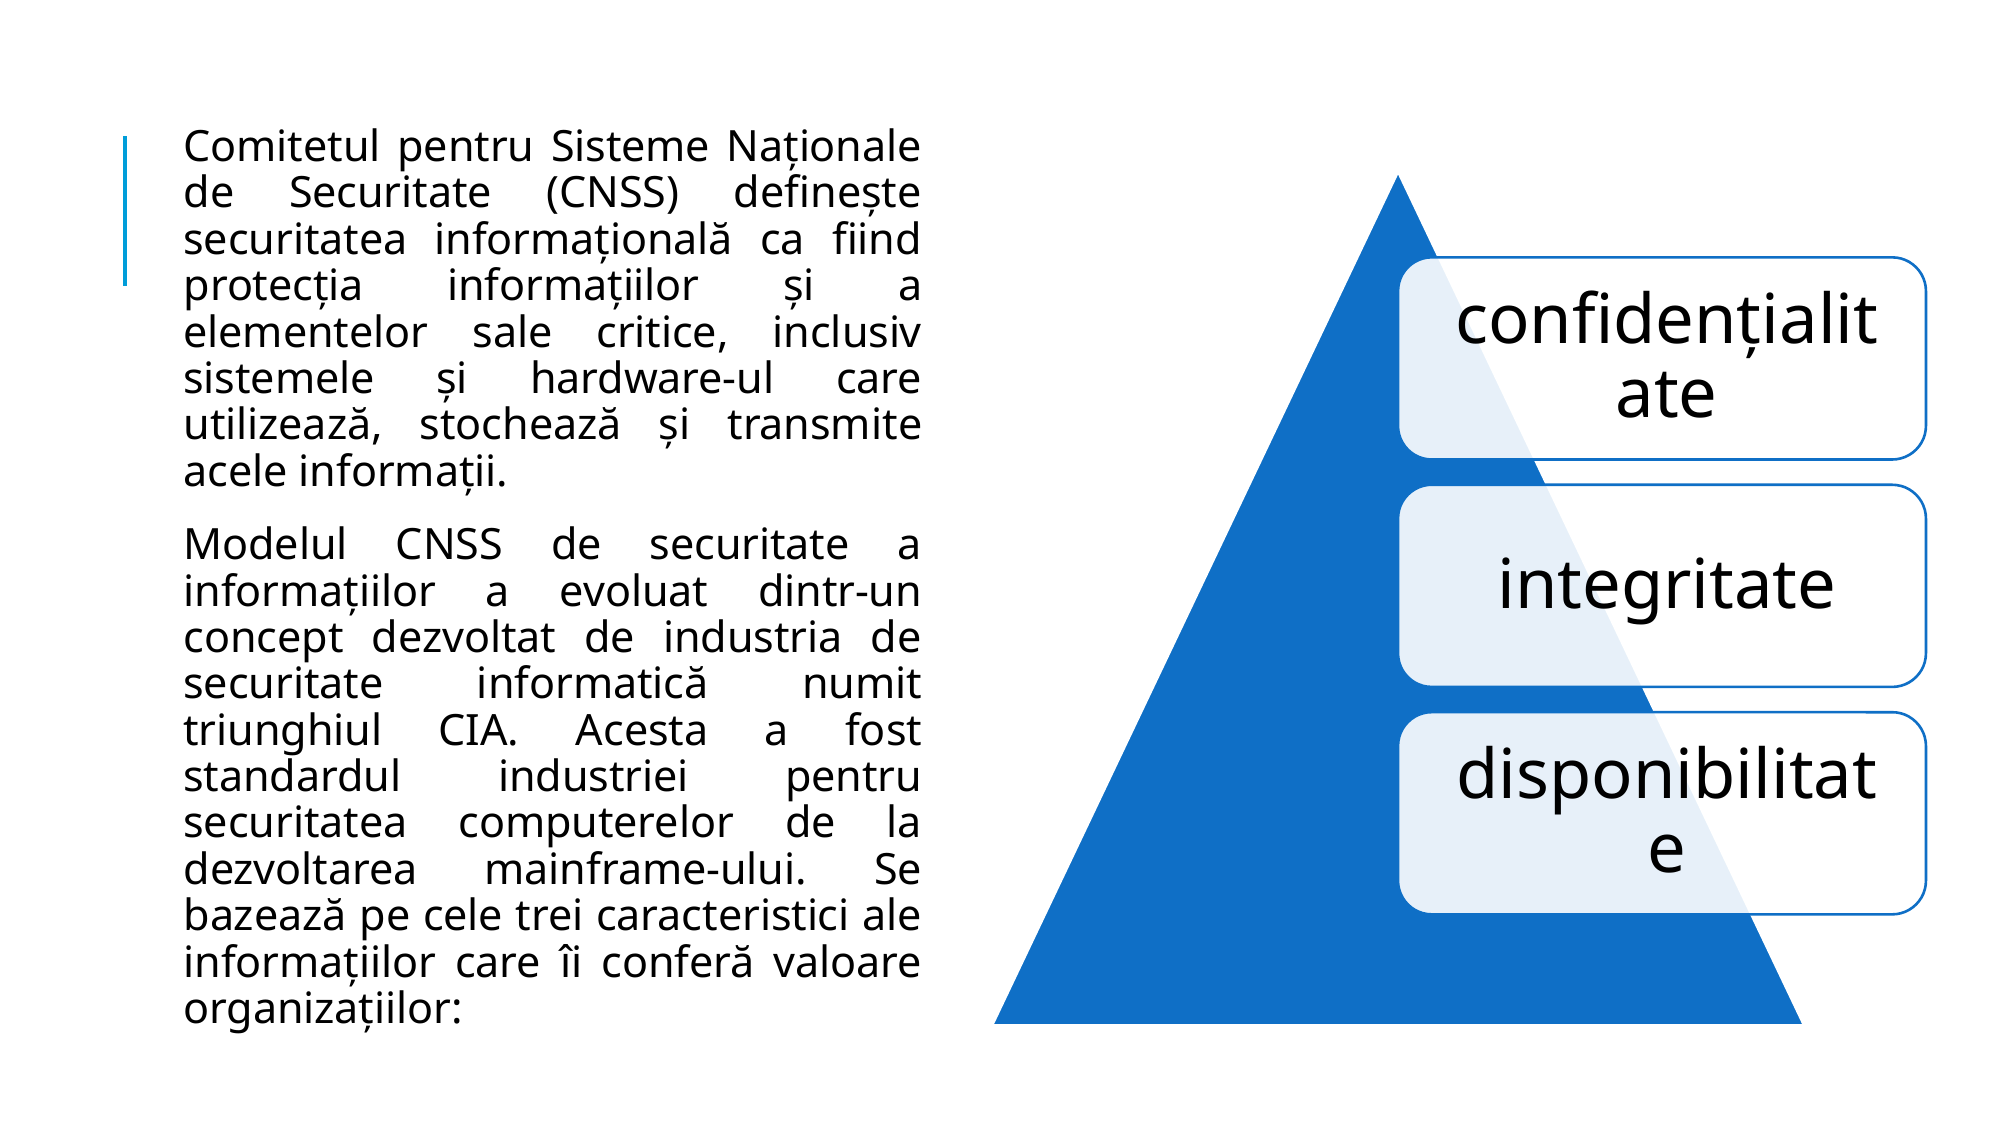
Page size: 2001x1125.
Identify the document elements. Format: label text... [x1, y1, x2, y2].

list Comitetul pentru Sisteme Naționale de Securitate (CNSS) definește securitatea informațională ca fiind protecția informațiilor și a elementelor sale critice, inclusiv sistemele și hardware-ul care utilizează, stochează și transmite acele informații. Modelul CNSS de securitate a informațiilor a evoluat dintr-un concept dezvoltat de industria de securitate informatică numit triunghiul CIA. Acesta a fost standardul industriei pentru securitatea computerelor de la dezvoltarea mainframe-ului. Se bazează pe cele trei caracteristici ale informațiilor care îi conferă valoare organizațiilor: [161, 116, 930, 1080]
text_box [991, 171, 1927, 1026]
